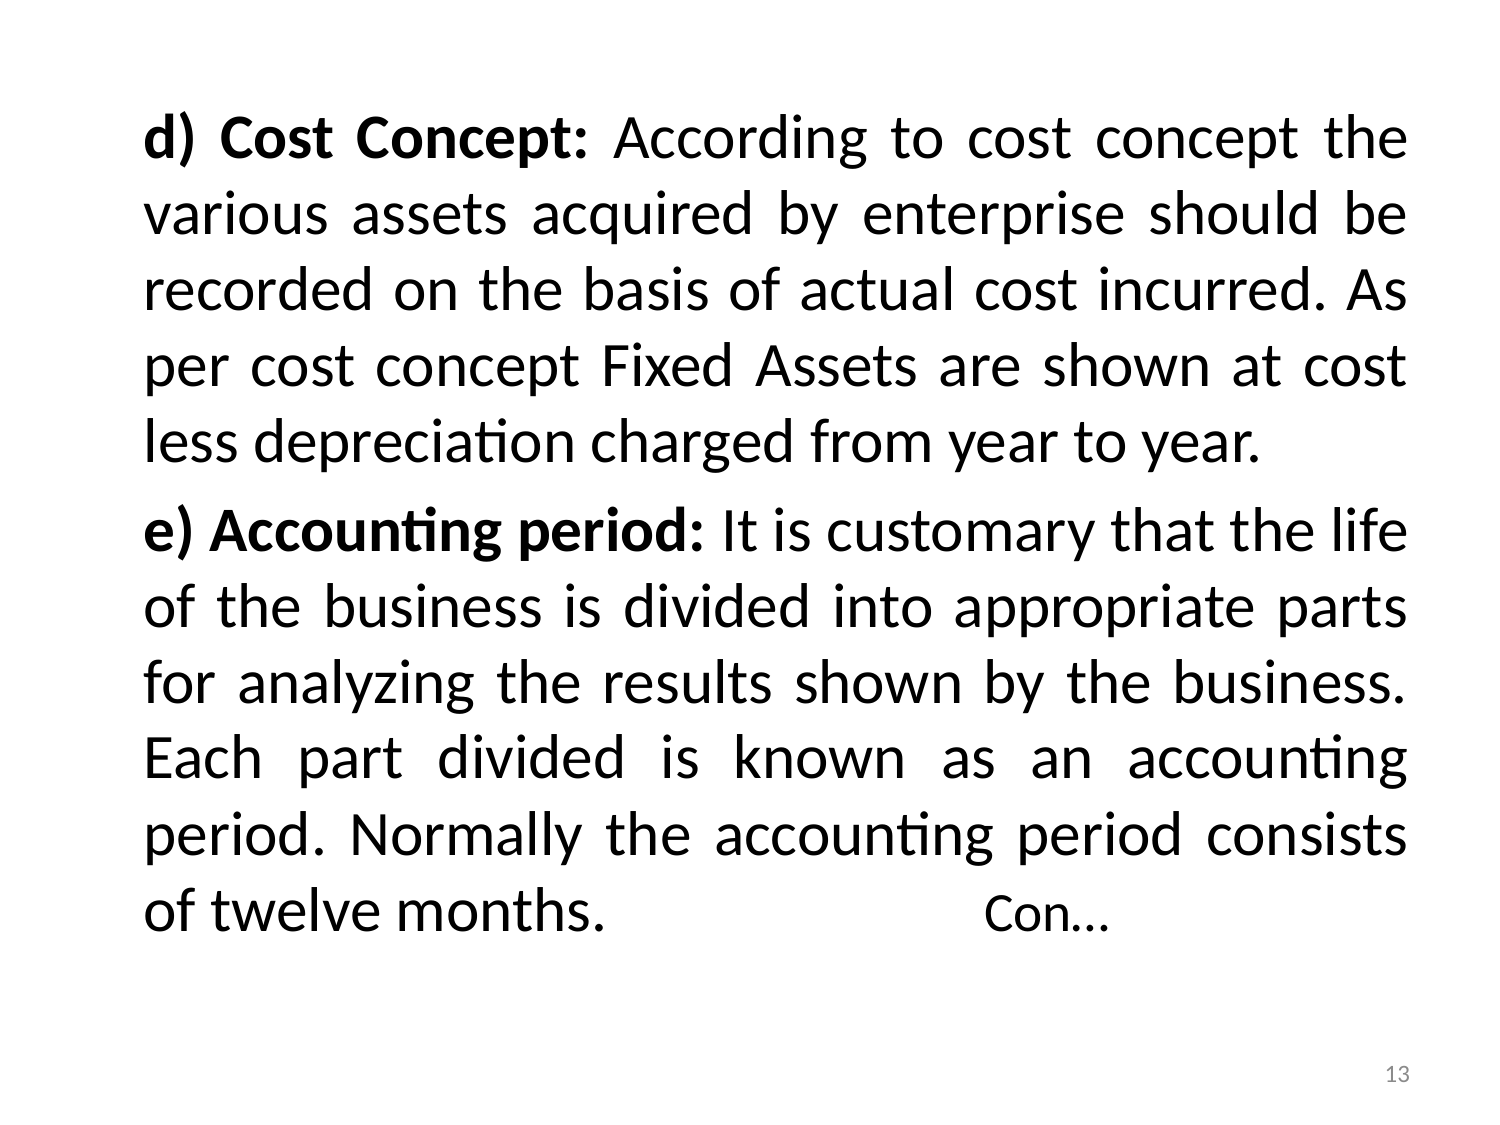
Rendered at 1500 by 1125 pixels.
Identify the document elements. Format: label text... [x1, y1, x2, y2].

slide_number 13 [1074, 1042, 1425, 1103]
list d) Cost Concept: According to cost concept the various assets acquired by enterprise should be recorded on the basis of actual cost incurred. As per cost concept Fixed Assets are shown at cost less depreciation charged from year to year. e) Accounting period: It is customary that the life of the business is divided into appropriate parts for analyzing the results shown by the business. Each part divided is known as an accounting period. Normally the accounting period consists of twelve months. Con… [75, 87, 1425, 1125]
